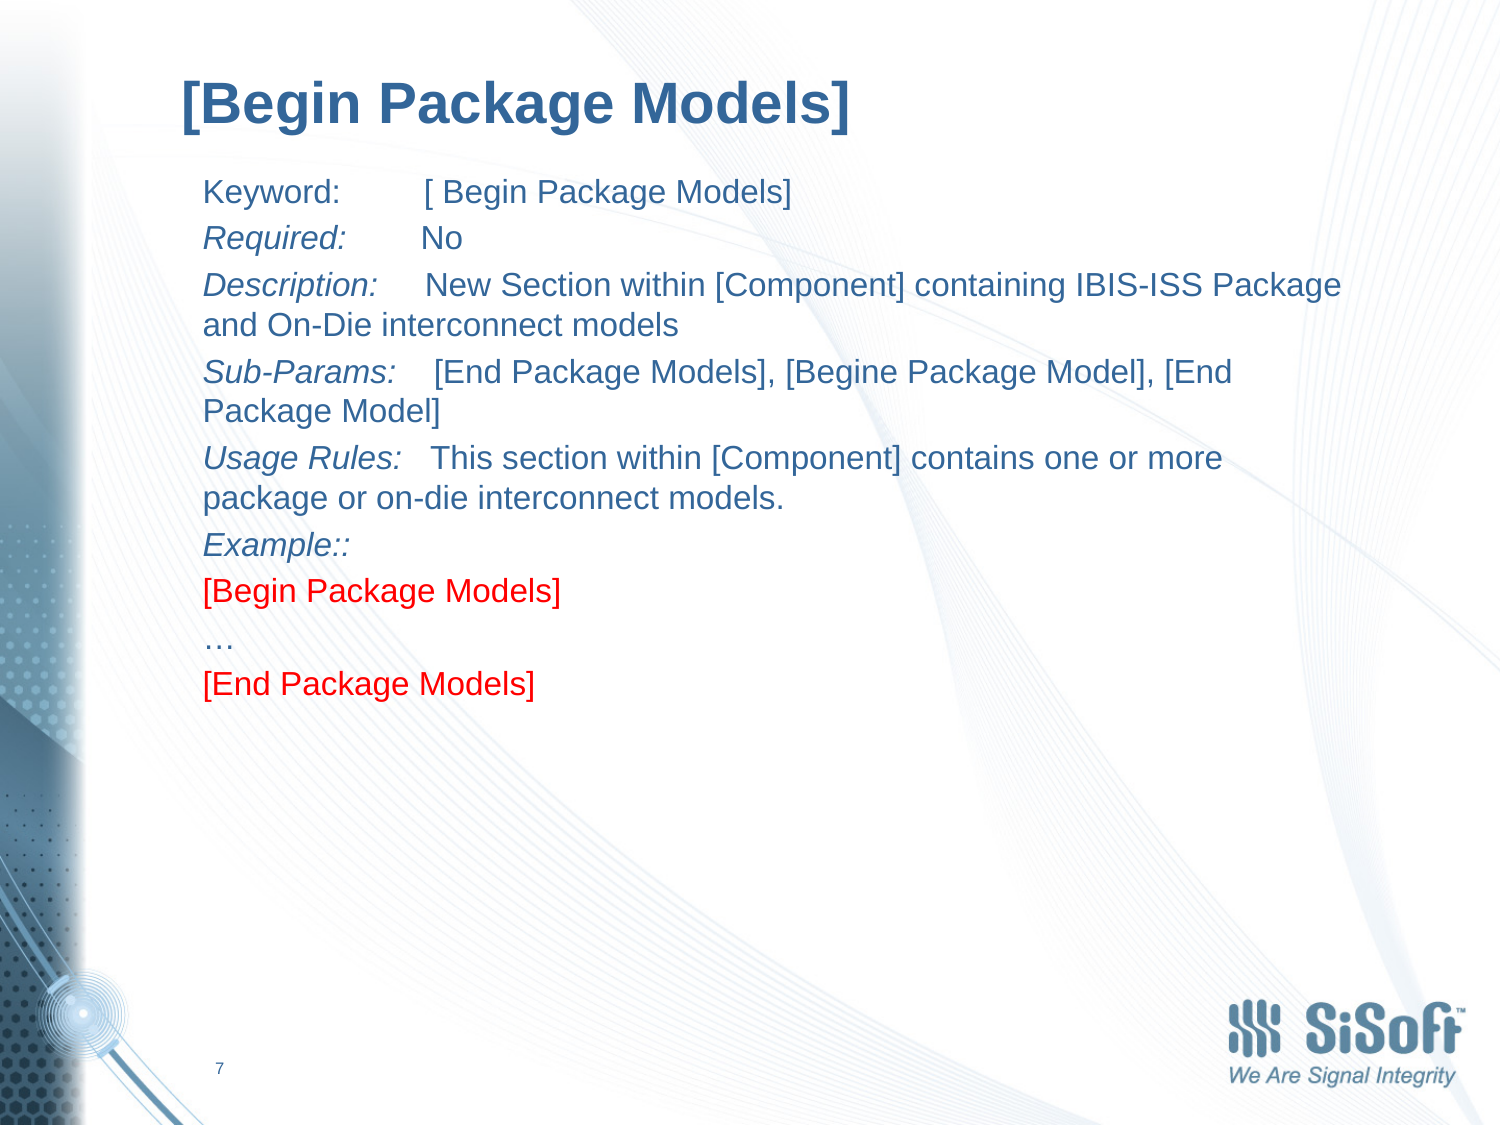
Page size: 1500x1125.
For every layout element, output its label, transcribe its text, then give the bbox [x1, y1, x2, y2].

title [Begin Package Models] [150, 50, 1300, 150]
list Keyword: [ Begin Package Models] Required: No Description: New Section within [Component] containing IBIS-ISS Package and On-Die interconnect models Sub-Params: [End Package Models], [Begine Package Model], [End Package Model] Usage Rules: This section within [Component] contains one or more package or on-die interconnect models. Example:: [Begin Package Models] … [End Package Models] [187, 162, 1363, 1025]
footer 7 [200, 1050, 975, 1104]
picture [0, 0, 1500, 1125]
